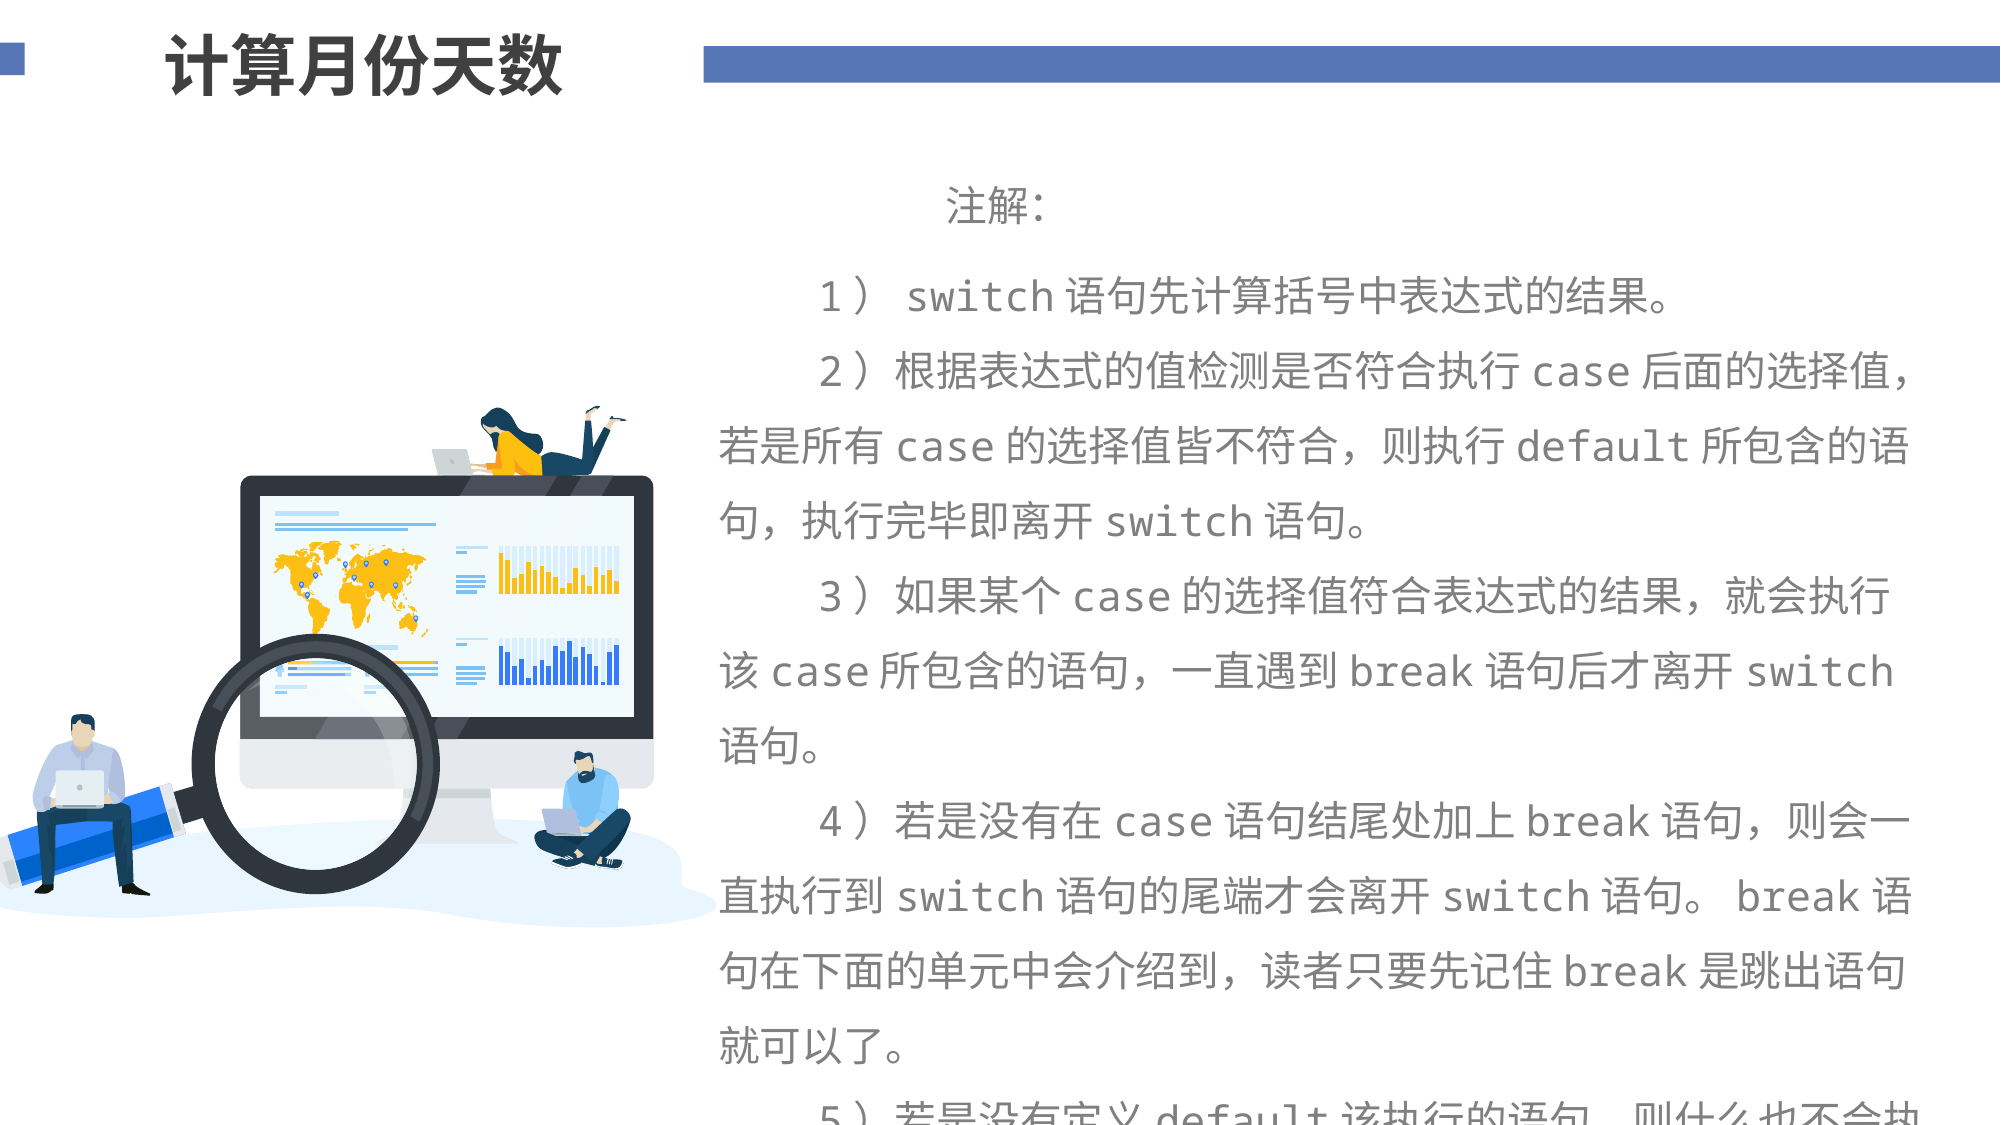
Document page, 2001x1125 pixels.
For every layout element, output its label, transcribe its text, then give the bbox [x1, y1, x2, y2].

text_box 注解： [805, 172, 1211, 237]
text_box [0, 41, 26, 76]
text_box [702, 45, 2000, 84]
text_box 1）switch语句先计算括号中表达式的结果。 2）根据表达式的值检测是否符合执行case后面的选择值，若是所有case的选择值皆不符合，则执行default所包含的语句，执行完毕即离开switch语句。 3）如果某个case的选择值符合表达式的结果，就会执行该case所包含的语句，一直遇到break语句后才离开switch语句。 4）若是没有在case语句结尾处加上break语句，则会一直执行到switch语句的尾端才会离开switch语句。break语句在下面的单元中会介绍到，读者只要先记住break是跳出语句就可以了。 5）若是没有定义default该执行的语句，则什么也不会执行，直接离开switch语句。 [703, 237, 1946, 1125]
picture [0, 405, 717, 928]
text_box 计算月份天数 [163, 23, 565, 104]
